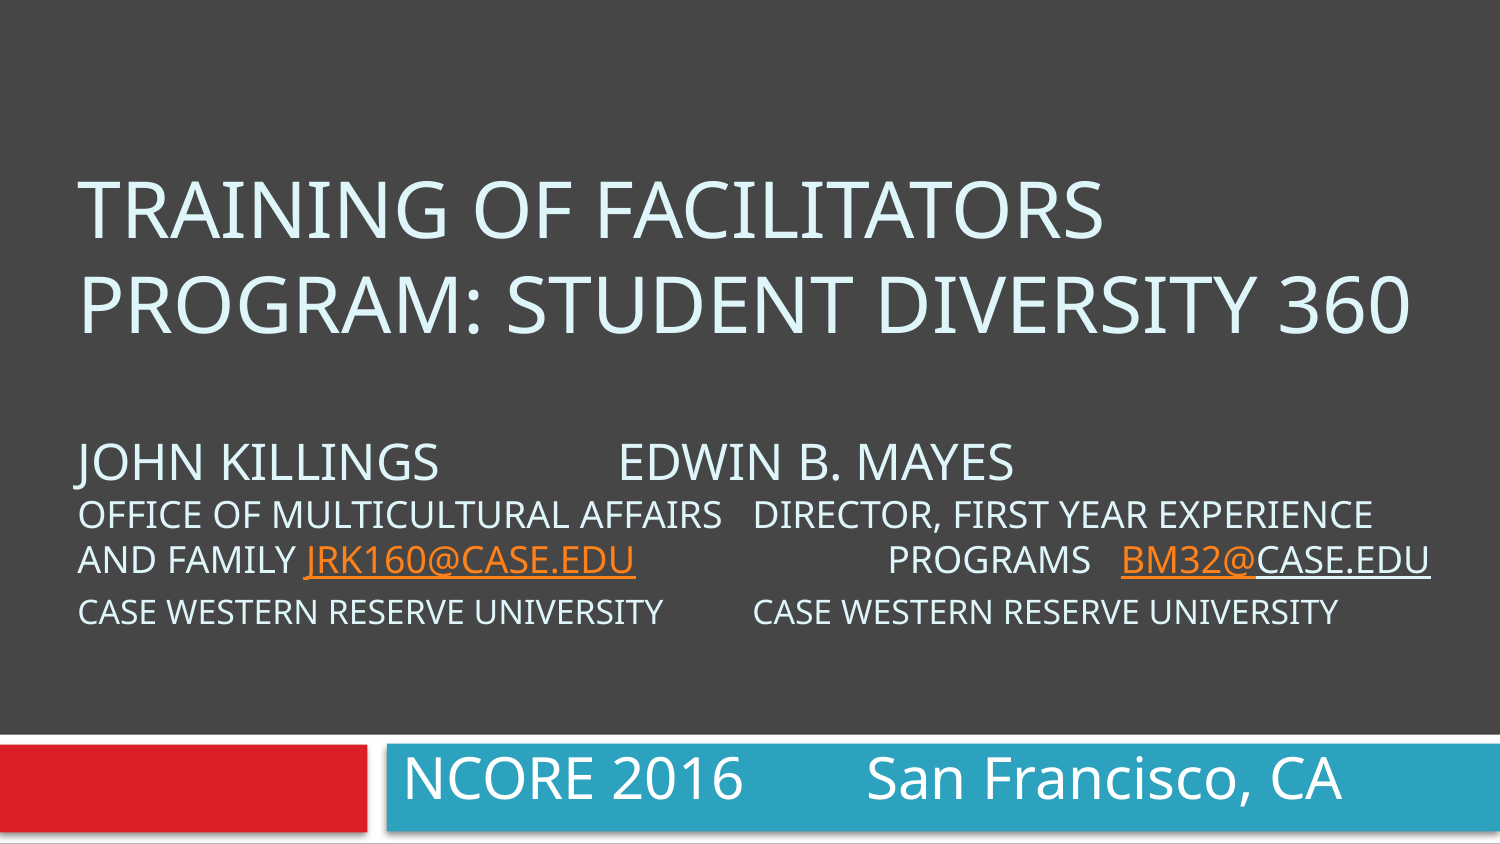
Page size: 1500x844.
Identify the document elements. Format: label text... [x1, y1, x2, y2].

subtitle NCORE 2016 San Francisco, CA [387, 709, 1457, 844]
title TraininG OF Facilitators Program: student Diversity 360 John Killings Edwin B. Mayes Office of Multicultural Affairs Director, First Year Experience and Family jrk160@case.edu Programs bm32@case.edu Case Western Reserve University Case Western Reserve University [62, 109, 1450, 685]
